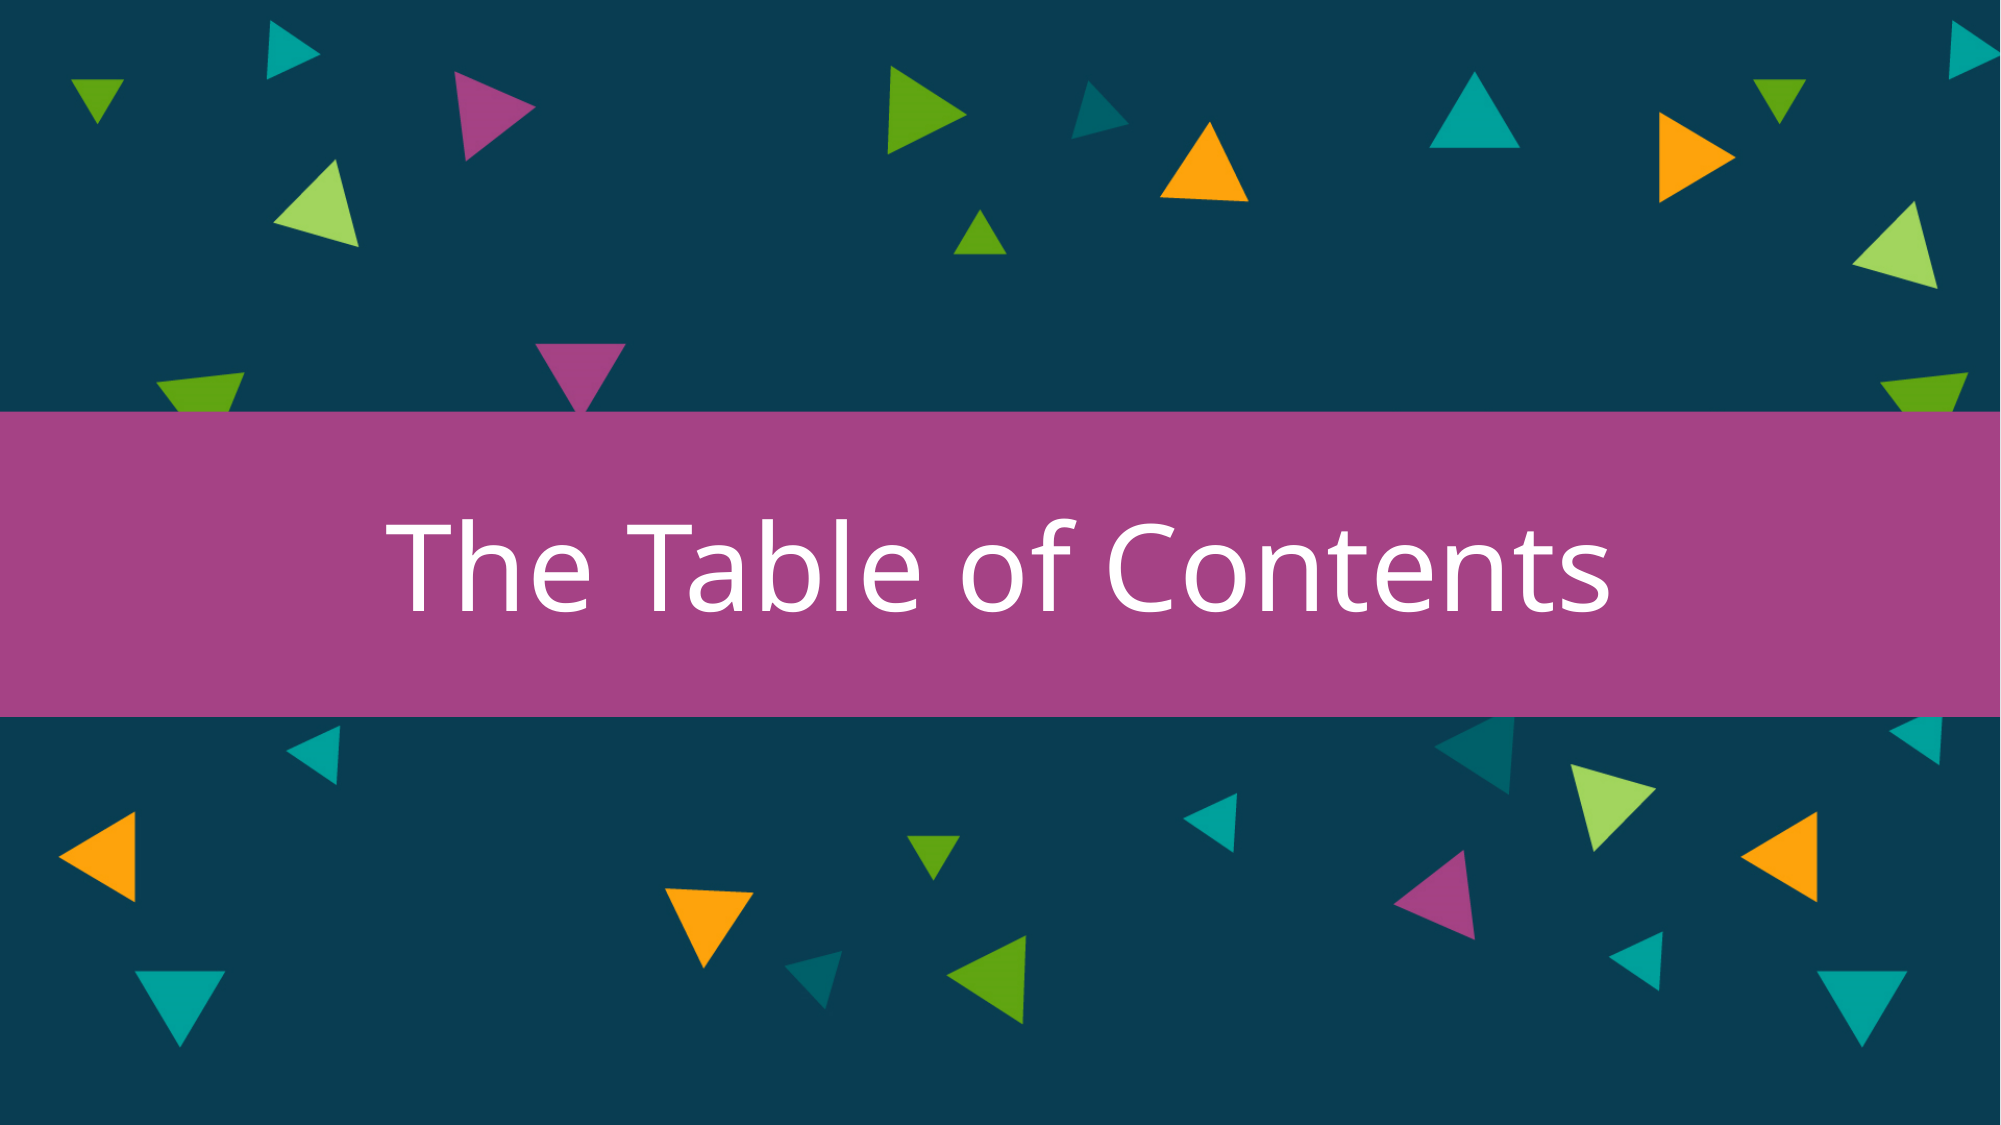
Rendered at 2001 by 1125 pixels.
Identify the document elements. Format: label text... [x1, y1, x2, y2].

text_box The Table of Contents [370, 483, 1629, 644]
picture [0, 0, 2001, 1125]
text_box [0, 411, 2000, 718]
